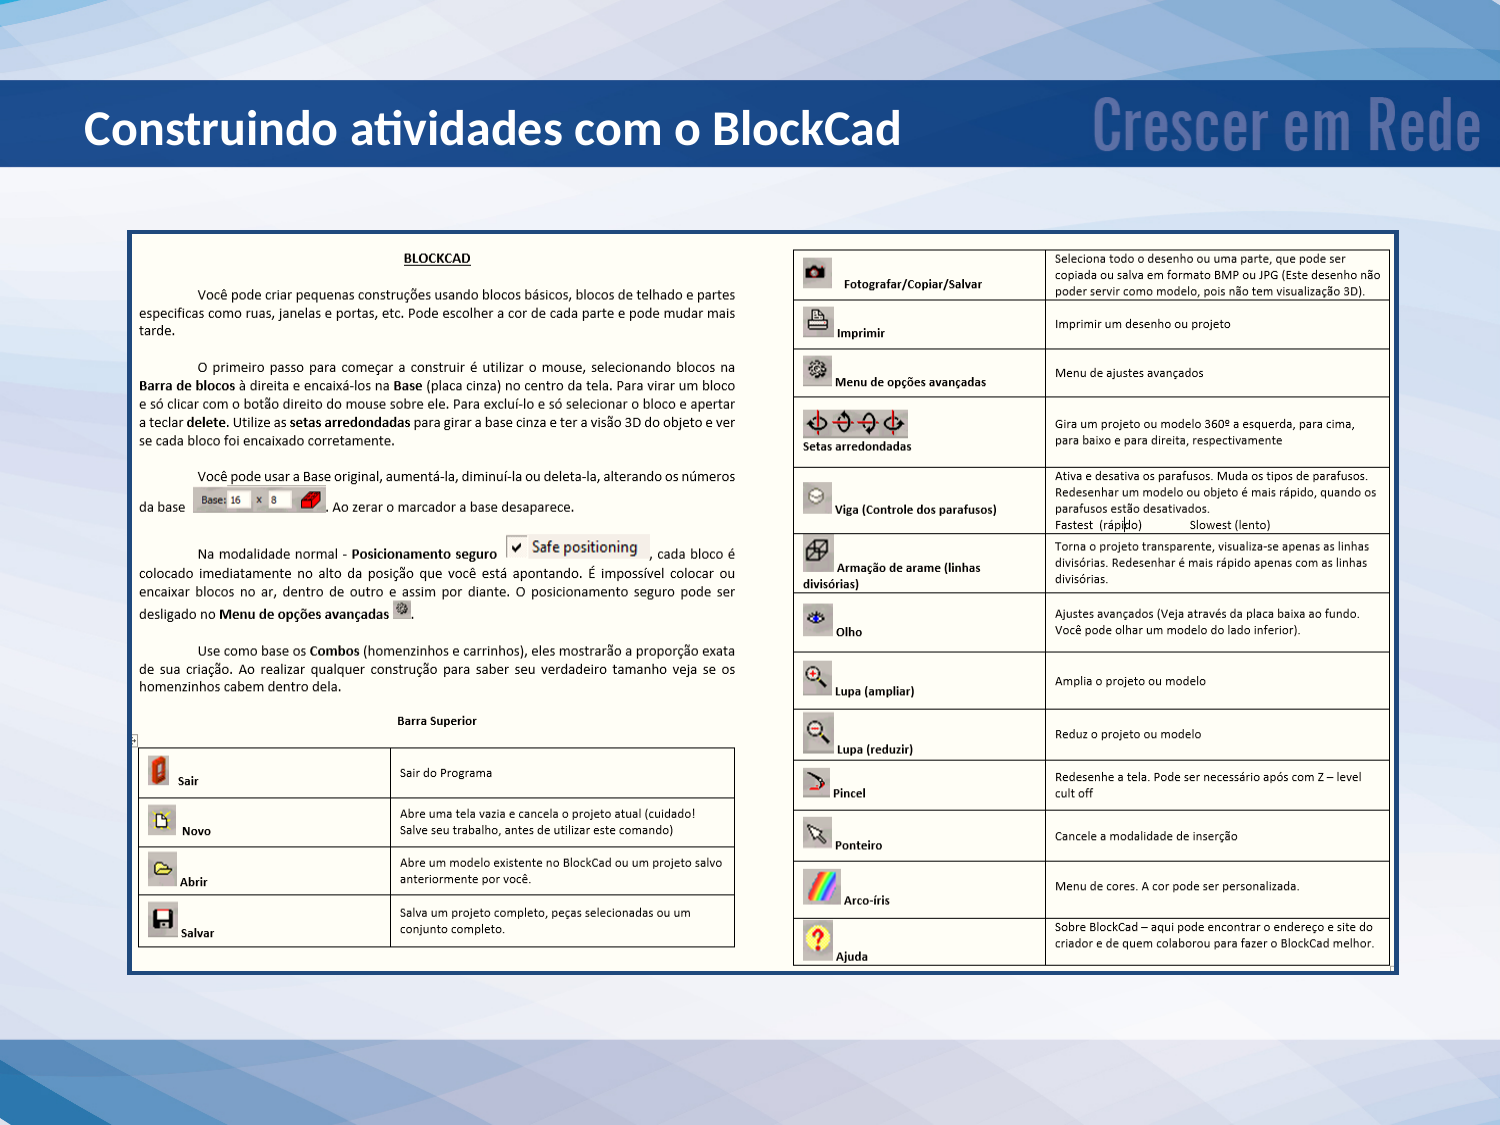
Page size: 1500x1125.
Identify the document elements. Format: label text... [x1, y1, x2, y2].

picture [0, 0, 1500, 1125]
text_box Construindo atividades com o BlockCad [70, 88, 1430, 163]
